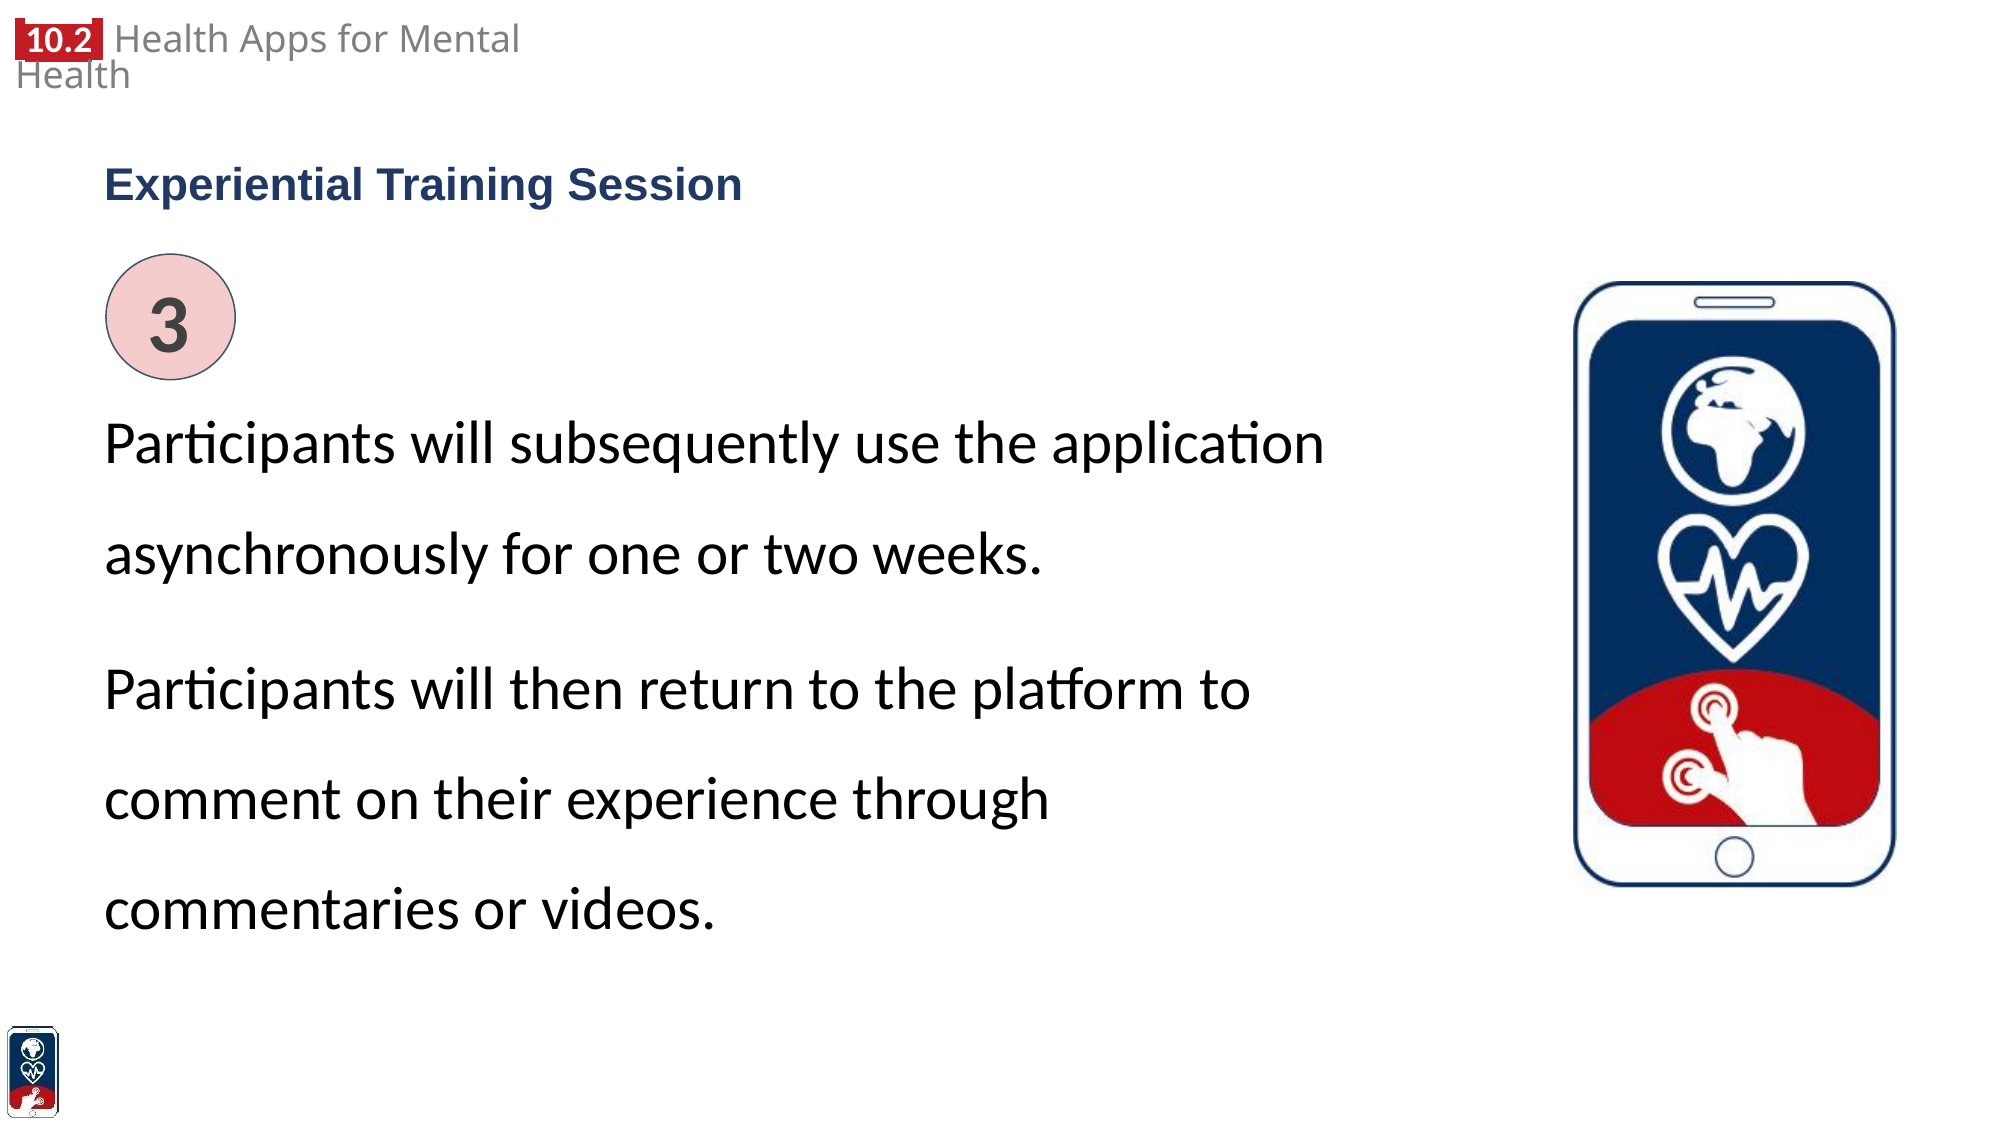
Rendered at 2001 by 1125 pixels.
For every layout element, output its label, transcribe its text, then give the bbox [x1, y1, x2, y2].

picture [7, 1026, 59, 1118]
list Participants will subsequently use the application asynchronously for one or two weeks. Participants will then return to the platform to comment on their experience through commentaries or videos. [89, 358, 1420, 999]
text_box 3 [132, 253, 209, 384]
text_box [209, 266, 236, 368]
picture [1573, 281, 1897, 890]
title Experiential Training Session [89, 132, 1904, 232]
text_box [105, 266, 132, 368]
